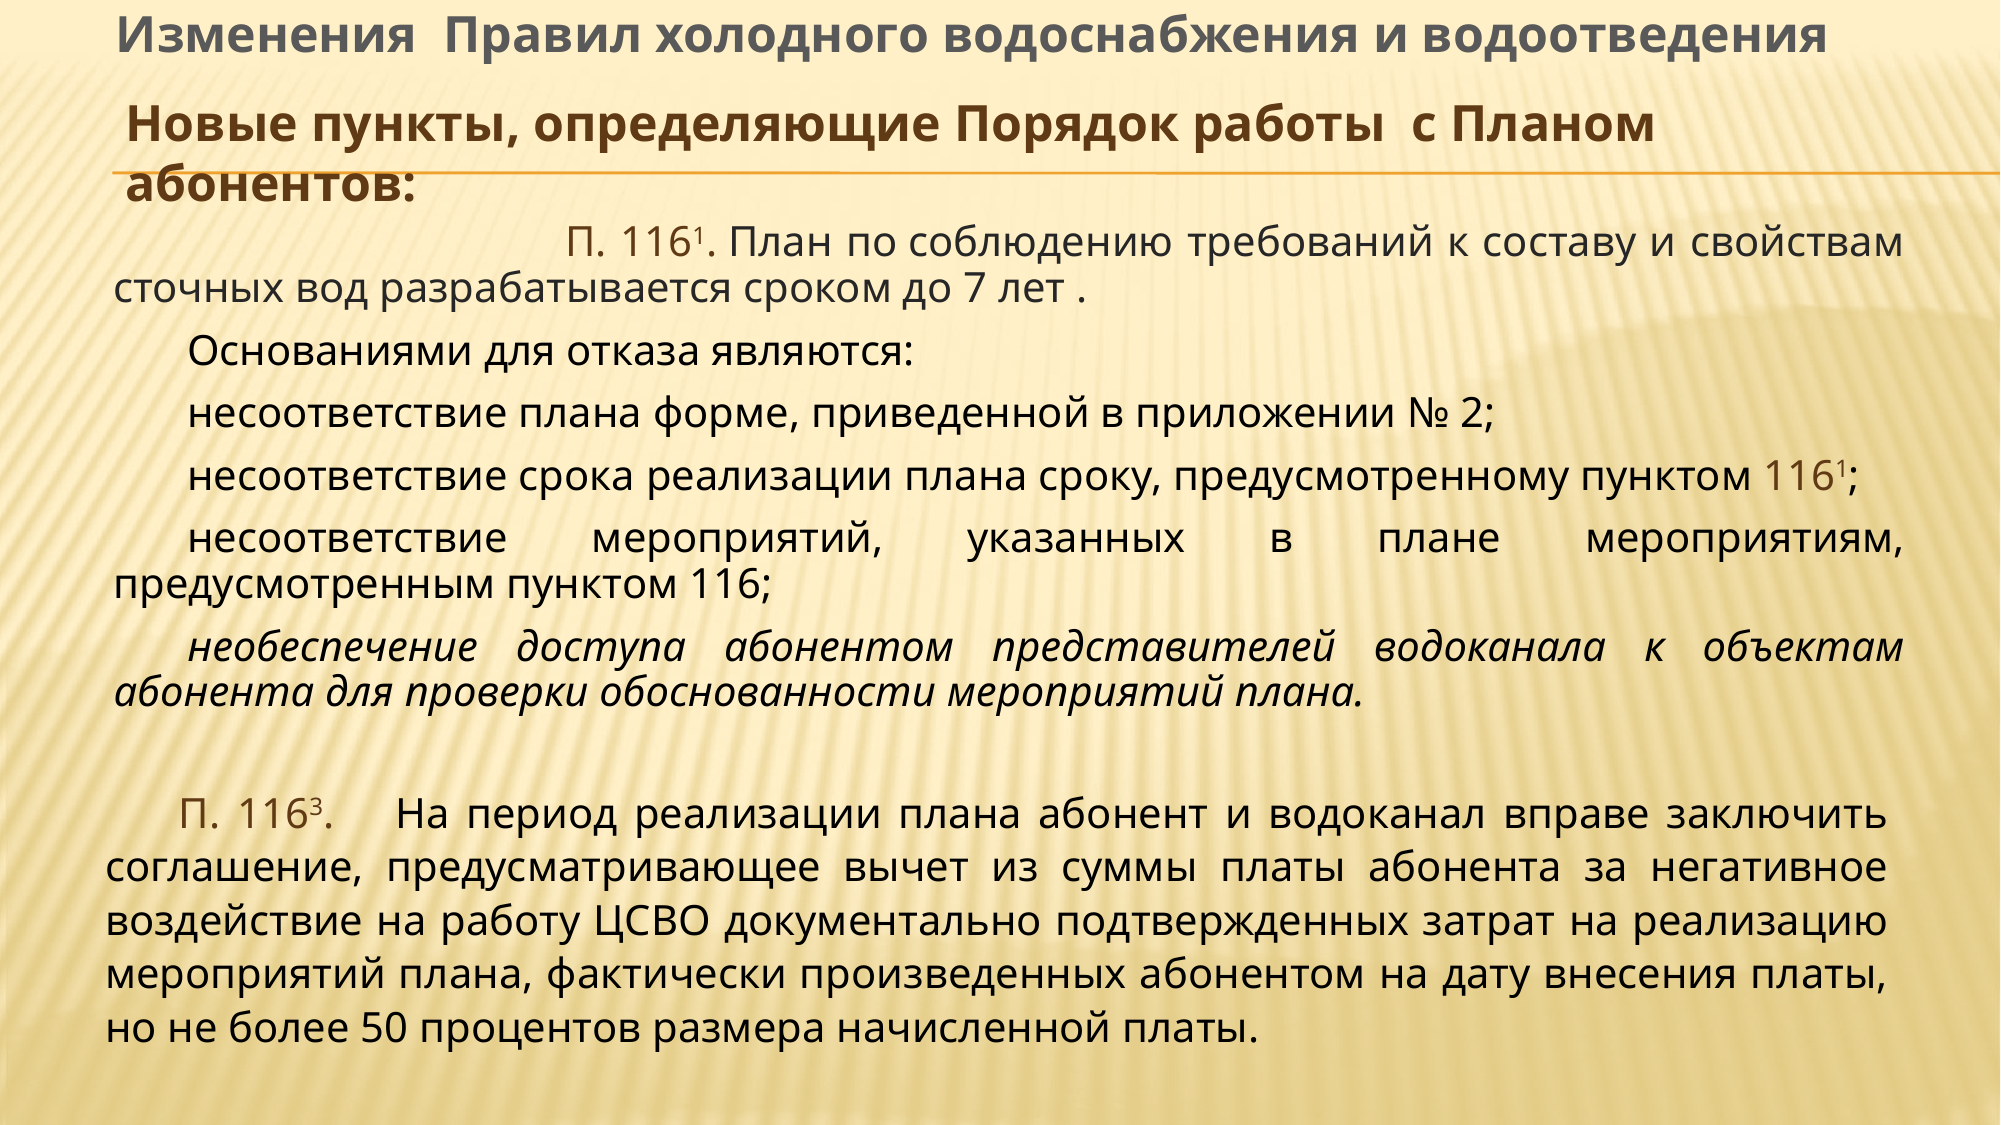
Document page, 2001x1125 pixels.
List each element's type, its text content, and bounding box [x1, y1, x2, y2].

text_box П. 1163. На период реализации плана абонент и водоканал вправе заключить соглашение, предусматривающее вычет из суммы платы абонента за негативное воздействие на работу ЦСВО документально подтвержденных затрат на реализацию мероприятий плана, фактически произведенных абонентом на дату внесения платы, но не более 50 процентов размера начисленной платы. [90, 775, 1904, 1058]
text_box Изменения Правил холодного водоснабжения и водоотведения [100, 0, 1846, 71]
text_box Новые пункты, определяющие Порядок работы с Планом абонентов: [110, 84, 1782, 211]
text_box П. 1161. План по соблюдению требований к составу и свойствам сточных вод разрабатывается сроком до 7 лет . Основаниями для отказа являются: несоответствие плана форме, приведенной в приложении № 2; несоответствие срока реализации плана сроку, предусмотренному пунктом 1161; несоответствие мероприятий, указанных в плане мероприятиям, предусмотренным пунктом 116; необеспечение доступа абонентом представителей водоканала к объектам абонента для проверки обоснованности мероприятий плана. [98, 211, 1920, 723]
